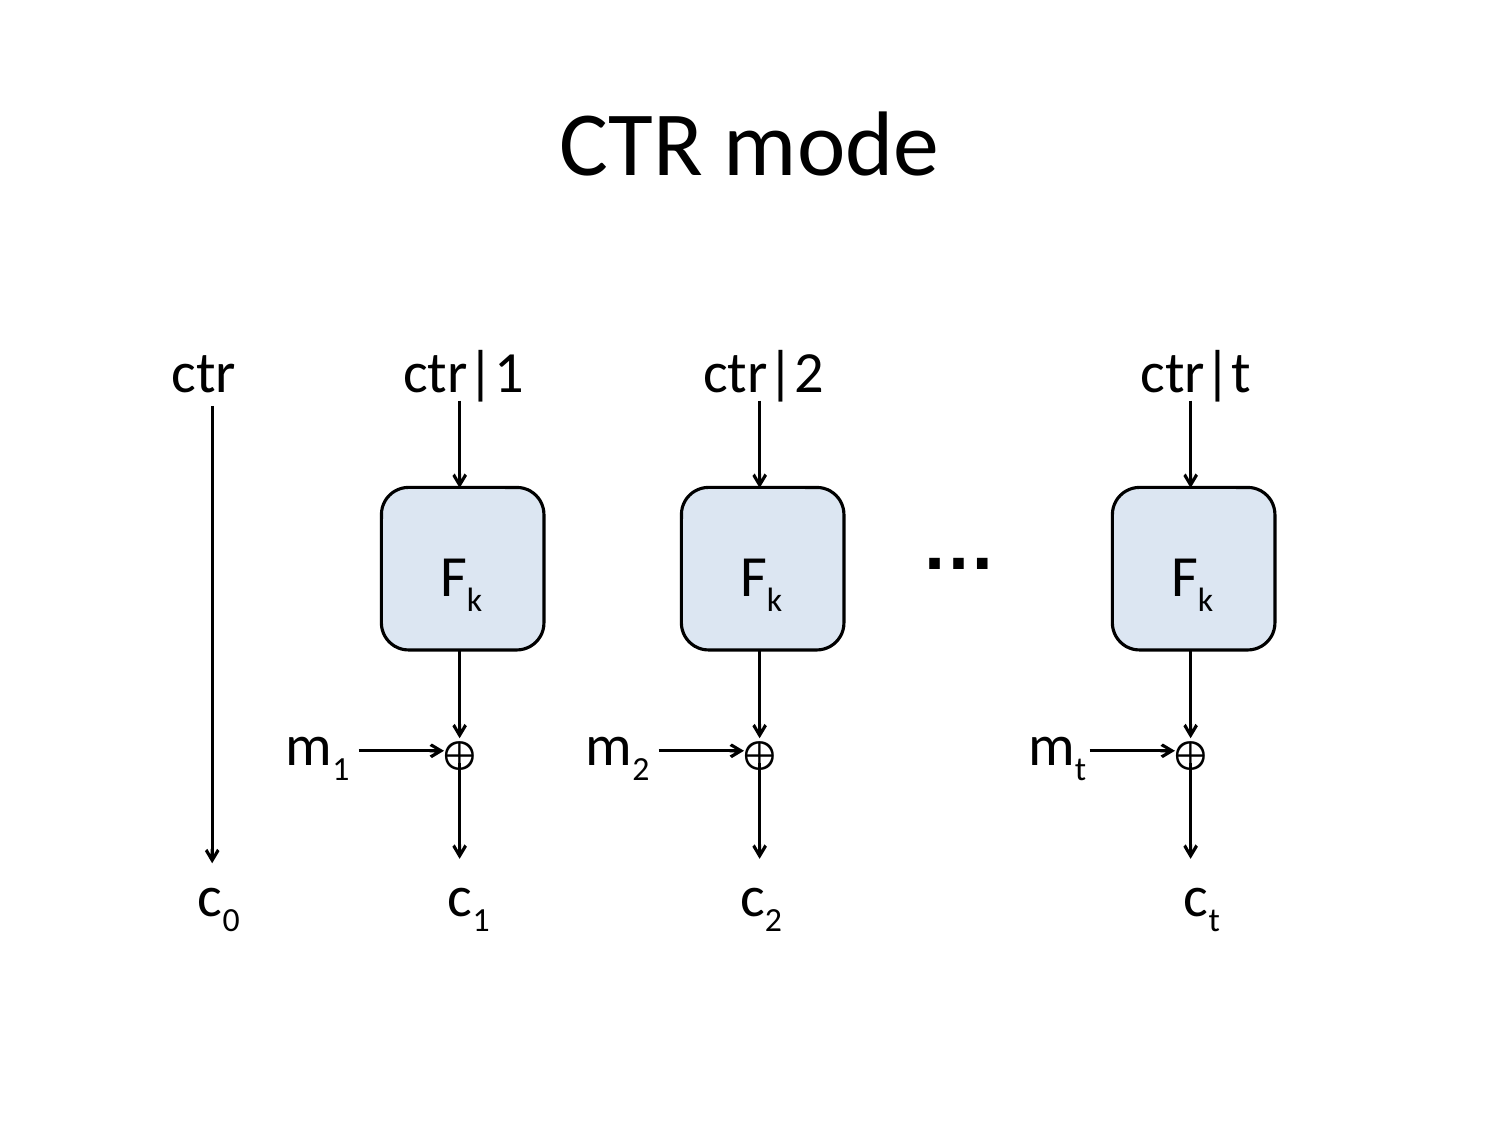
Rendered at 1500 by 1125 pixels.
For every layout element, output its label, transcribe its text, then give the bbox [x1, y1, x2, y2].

text_box c2 [725, 850, 797, 946]
text_box [681, 487, 844, 650]
text_box m1 [271, 699, 365, 795]
text_box  [1155, 713, 1226, 788]
text_box  [424, 713, 495, 788]
text_box c0 [183, 850, 255, 946]
text_box ct [1169, 850, 1236, 946]
text_box ctr|1 [388, 326, 539, 412]
text_box m2 [571, 699, 665, 795]
text_box ctr|2 [688, 326, 839, 412]
text_box mt [1013, 699, 1102, 795]
text_box ctr [157, 326, 252, 412]
text_box [381, 487, 544, 650]
text_box Fk [1156, 530, 1229, 626]
text_box [1112, 487, 1275, 650]
title CTR mode [75, 45, 1425, 233]
text_box Fk [725, 530, 798, 626]
text_box ctr|t [1125, 326, 1267, 412]
text_box c1 [433, 850, 505, 946]
text_box  [724, 713, 795, 788]
text_box Fk [425, 530, 498, 626]
text_box … [907, 487, 1012, 593]
